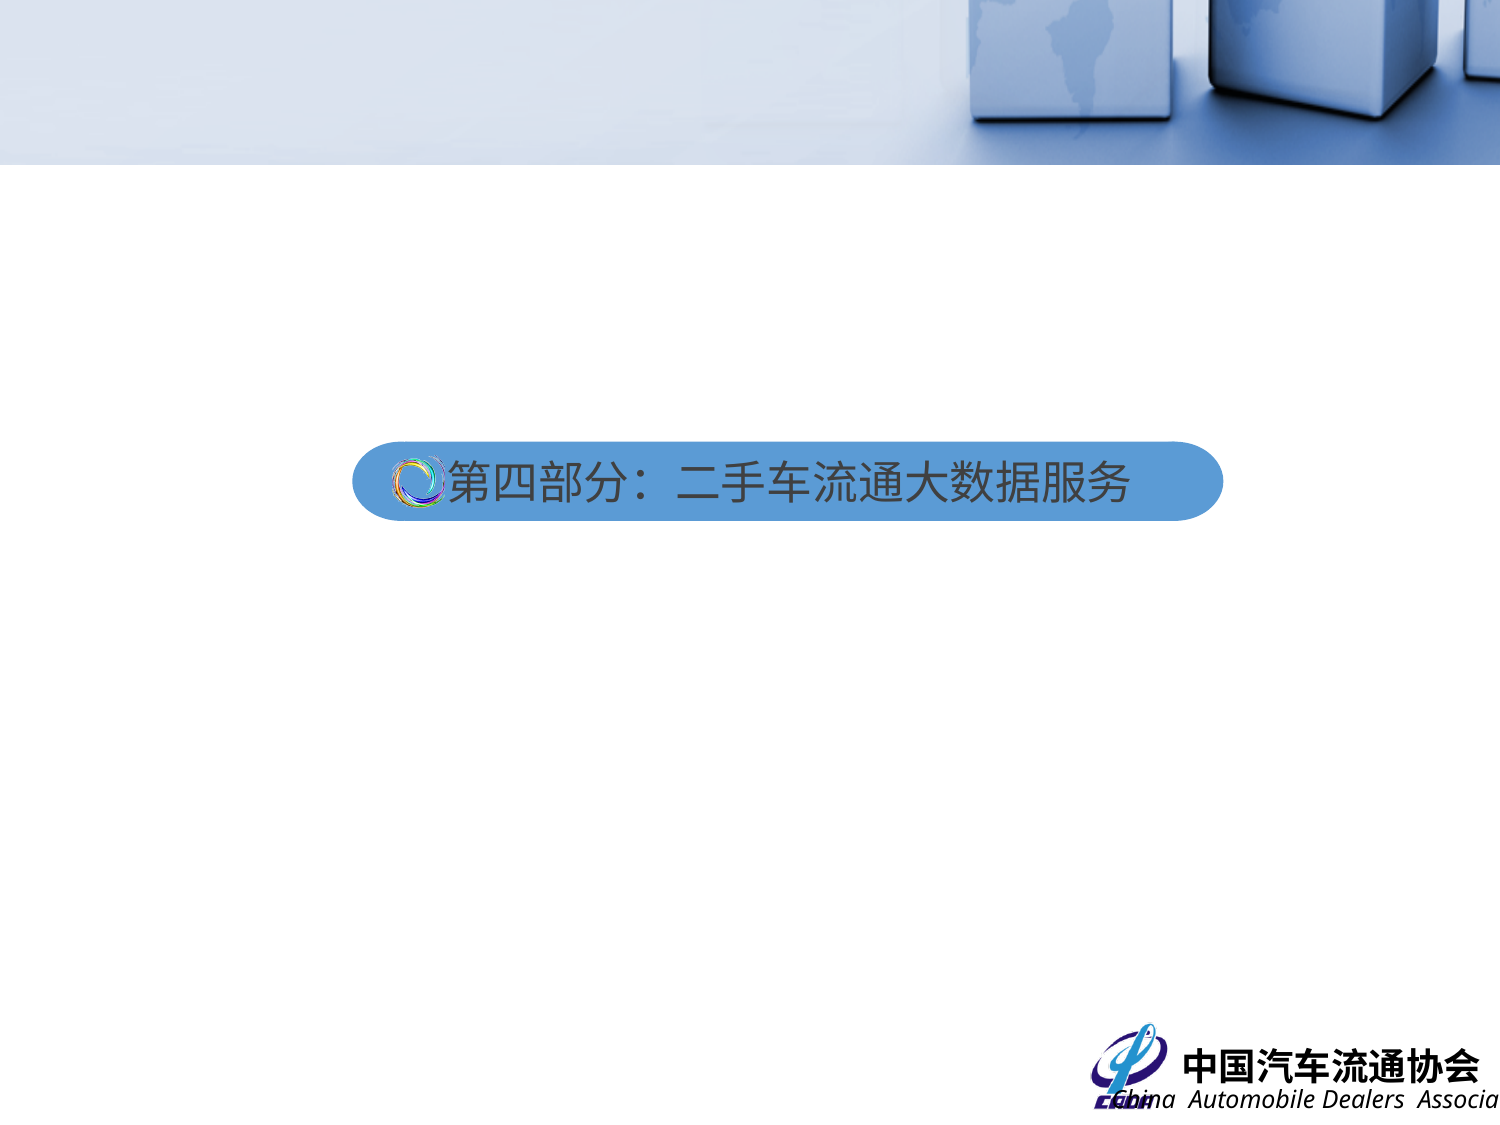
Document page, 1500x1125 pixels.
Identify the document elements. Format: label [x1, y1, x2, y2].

picture [392, 455, 445, 508]
text_box [352, 441, 1224, 521]
picture [1086, 1018, 1172, 1114]
picture [1164, 1096, 1171, 1106]
picture [0, 0, 1500, 165]
